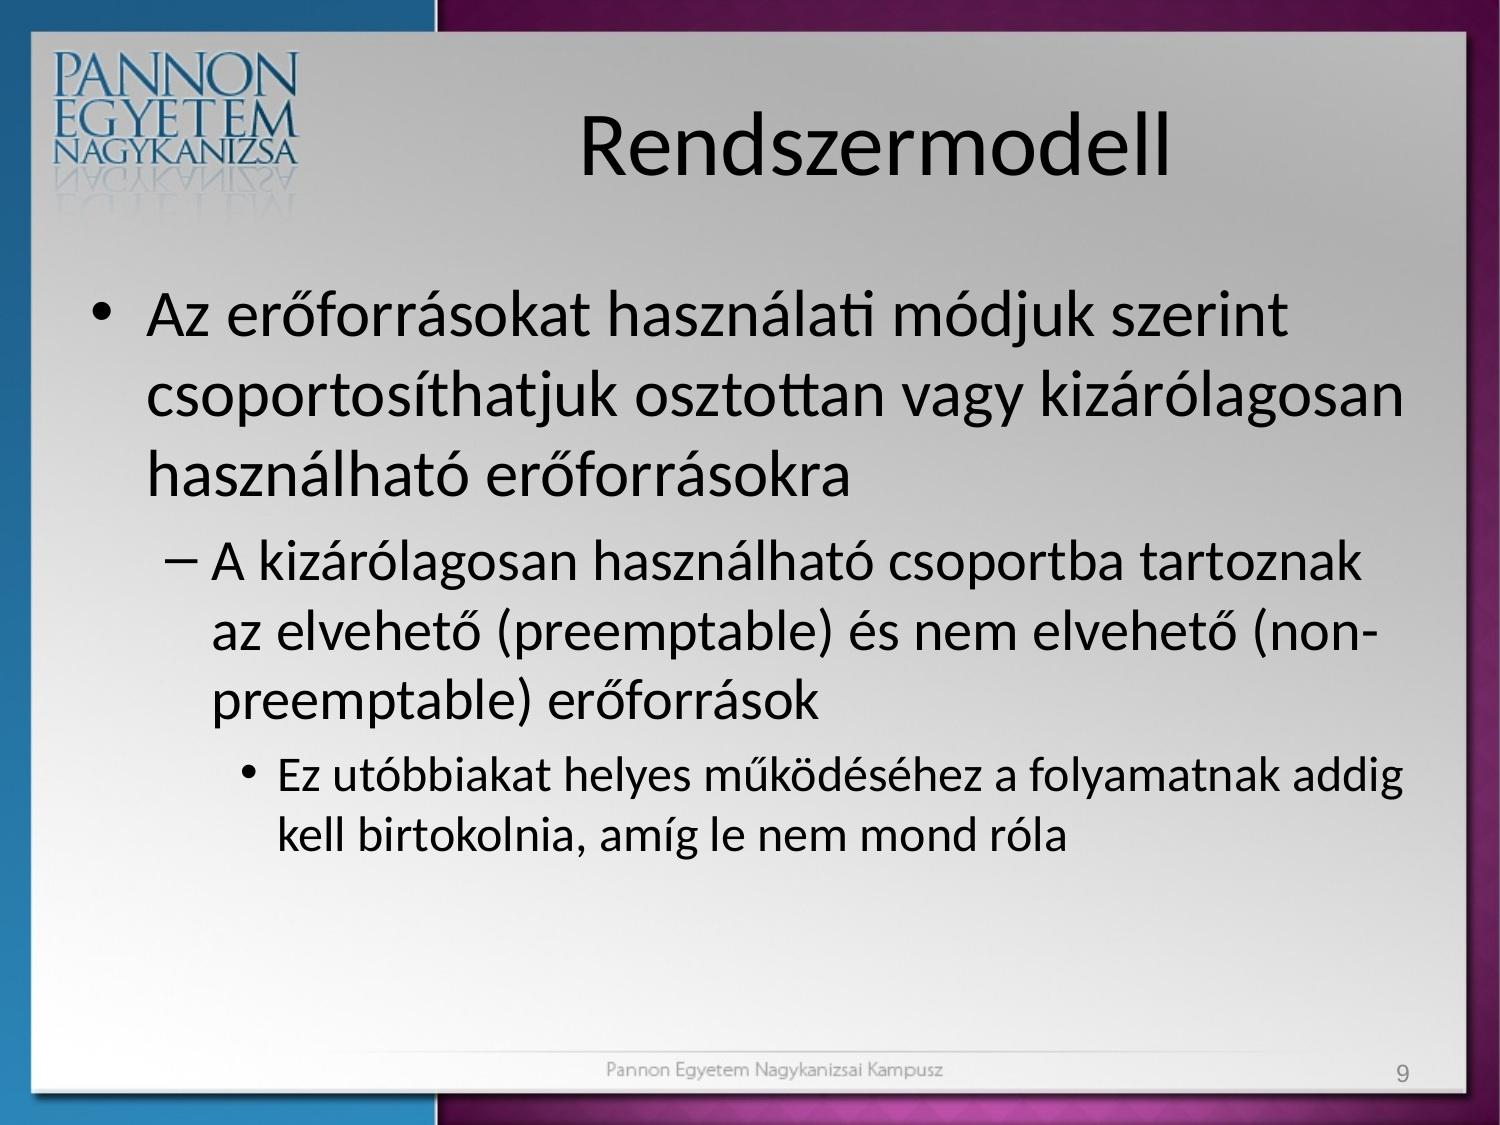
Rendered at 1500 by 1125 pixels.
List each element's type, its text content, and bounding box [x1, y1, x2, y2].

slide_number 9 [1074, 1042, 1425, 1103]
list Az erőforrásokat használati módjuk szerint csoportosíthatjuk osztottan vagy kizárólagosan használható erőforrásokra A kizárólagosan használható csoportba tartoznak az elvehető (preemptable) és nem elvehető (non- preemptable) erőforrások Ez utóbbiakat helyes működéséhez a folyamatnak addig kell birtokolnia, amíg le nem mond róla [75, 262, 1425, 1075]
picture [0, 0, 1500, 1125]
title Rendszermodell [328, 45, 1425, 233]
